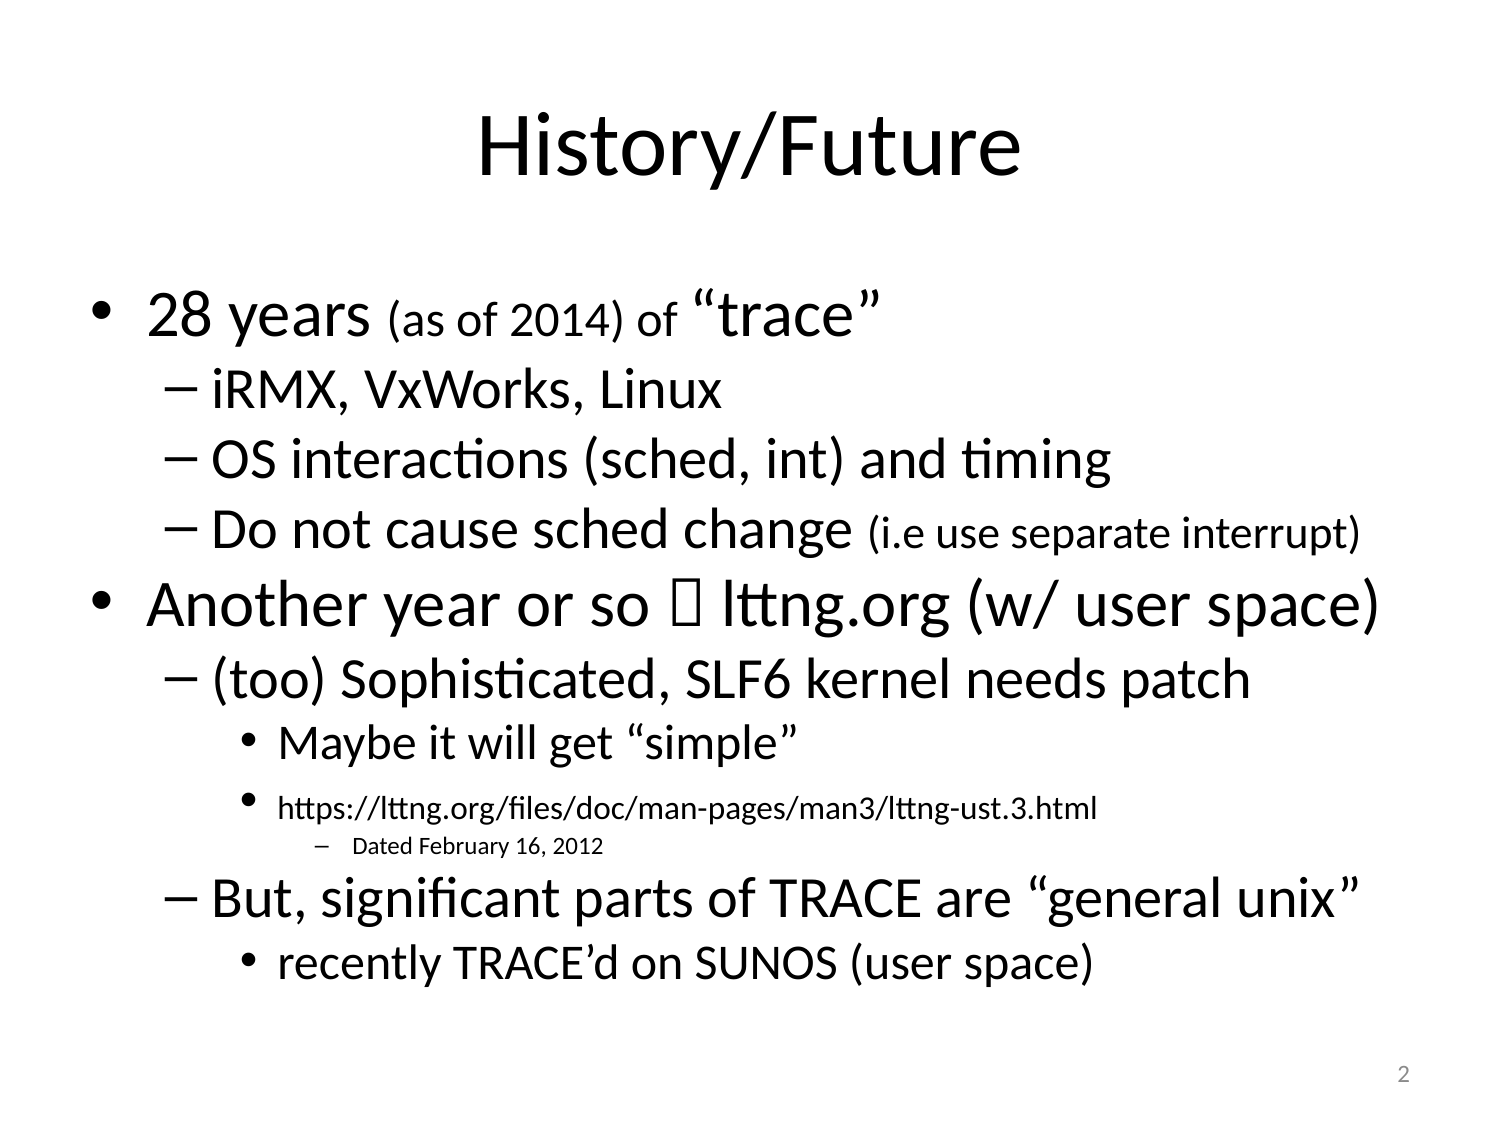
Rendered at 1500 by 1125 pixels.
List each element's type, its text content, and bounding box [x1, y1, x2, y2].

text_box 28 years (as of 2014) of “trace” iRMX, VxWorks, Linux OS interactions (sched, int) and timing Do not cause sched change (i.e use separate interrupt) Another year or so  lttng.org (w/ user space) (too) Sophisticated, SLF6 kernel needs patch Maybe it will get “simple” ﻿https://lttng.org/files/doc/man-pages/man3/lttng-ust.3.html Dated ﻿February 16, 2012 But, significant parts of TRACE are “general unix” recently TRACE’d on SUNOS (user space) [75, 262, 1425, 1069]
text_box <number> [1074, 1042, 1425, 1103]
text_box History/Future [75, 45, 1425, 233]
